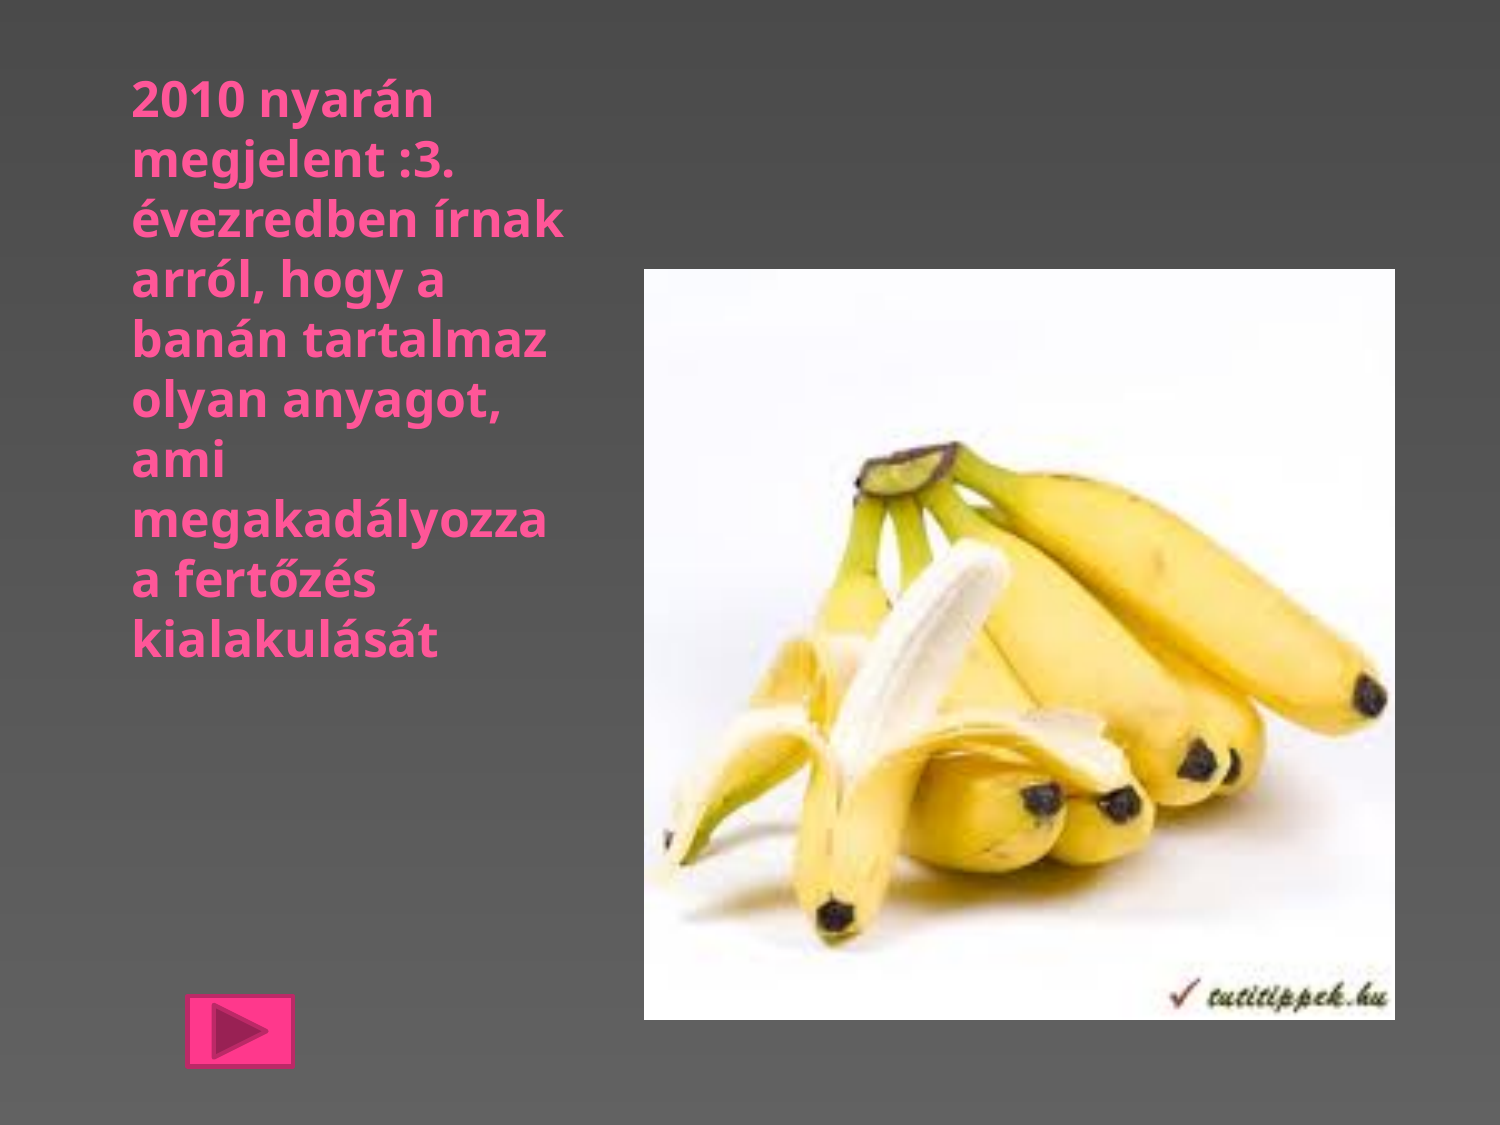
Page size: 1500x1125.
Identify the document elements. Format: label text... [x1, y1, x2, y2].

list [644, 269, 1395, 1020]
list 2010 nyarán megjelent :3. évezredben írnak arról, hogy a banán tartalmaz olyan anyagot, ami megakadályozza a fertőzés kialakulását [117, 60, 587, 1036]
text_box [185, 994, 295, 1069]
